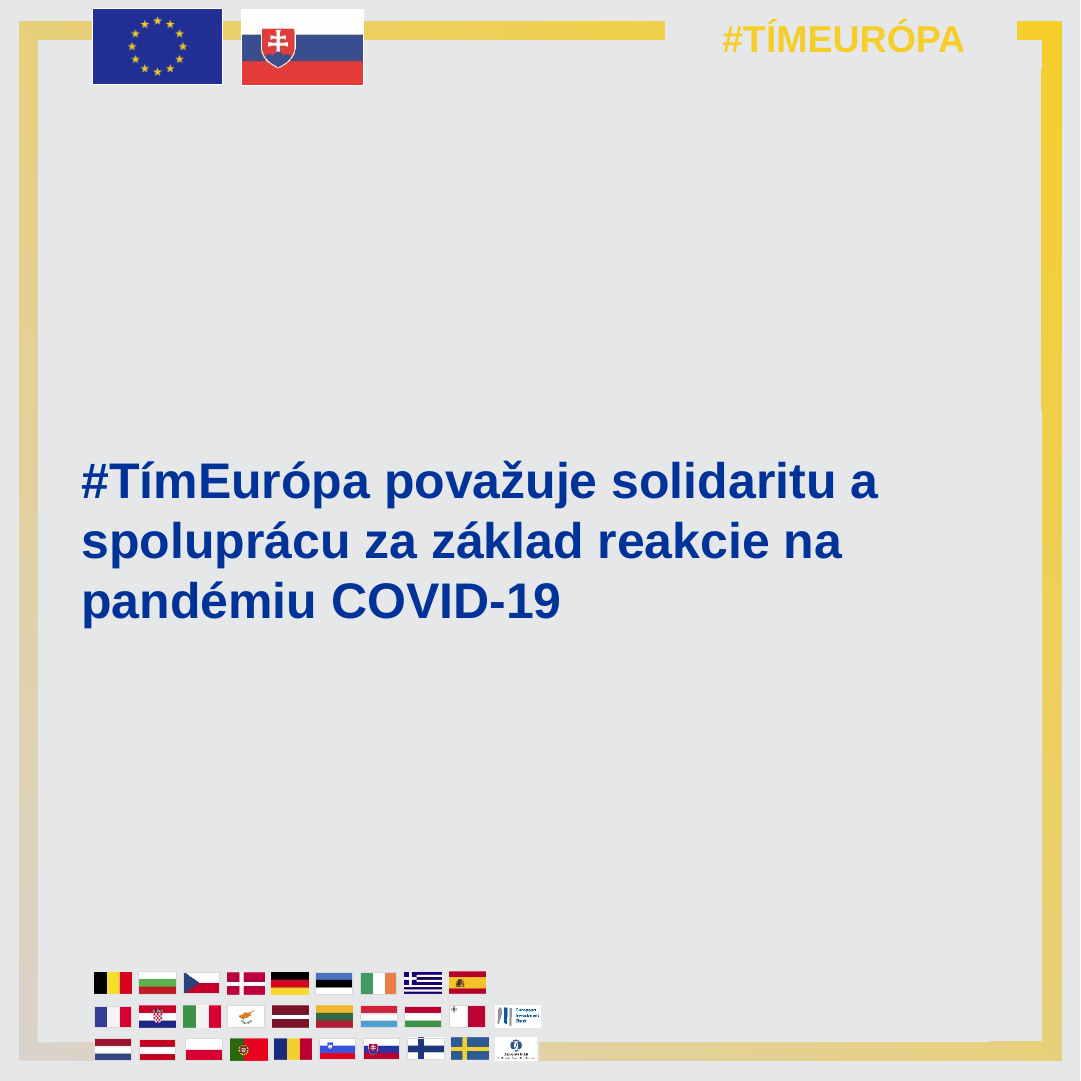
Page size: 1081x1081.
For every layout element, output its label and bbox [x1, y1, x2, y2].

text_box [92, 8, 541, 1061]
picture [0, 0, 1081, 1081]
